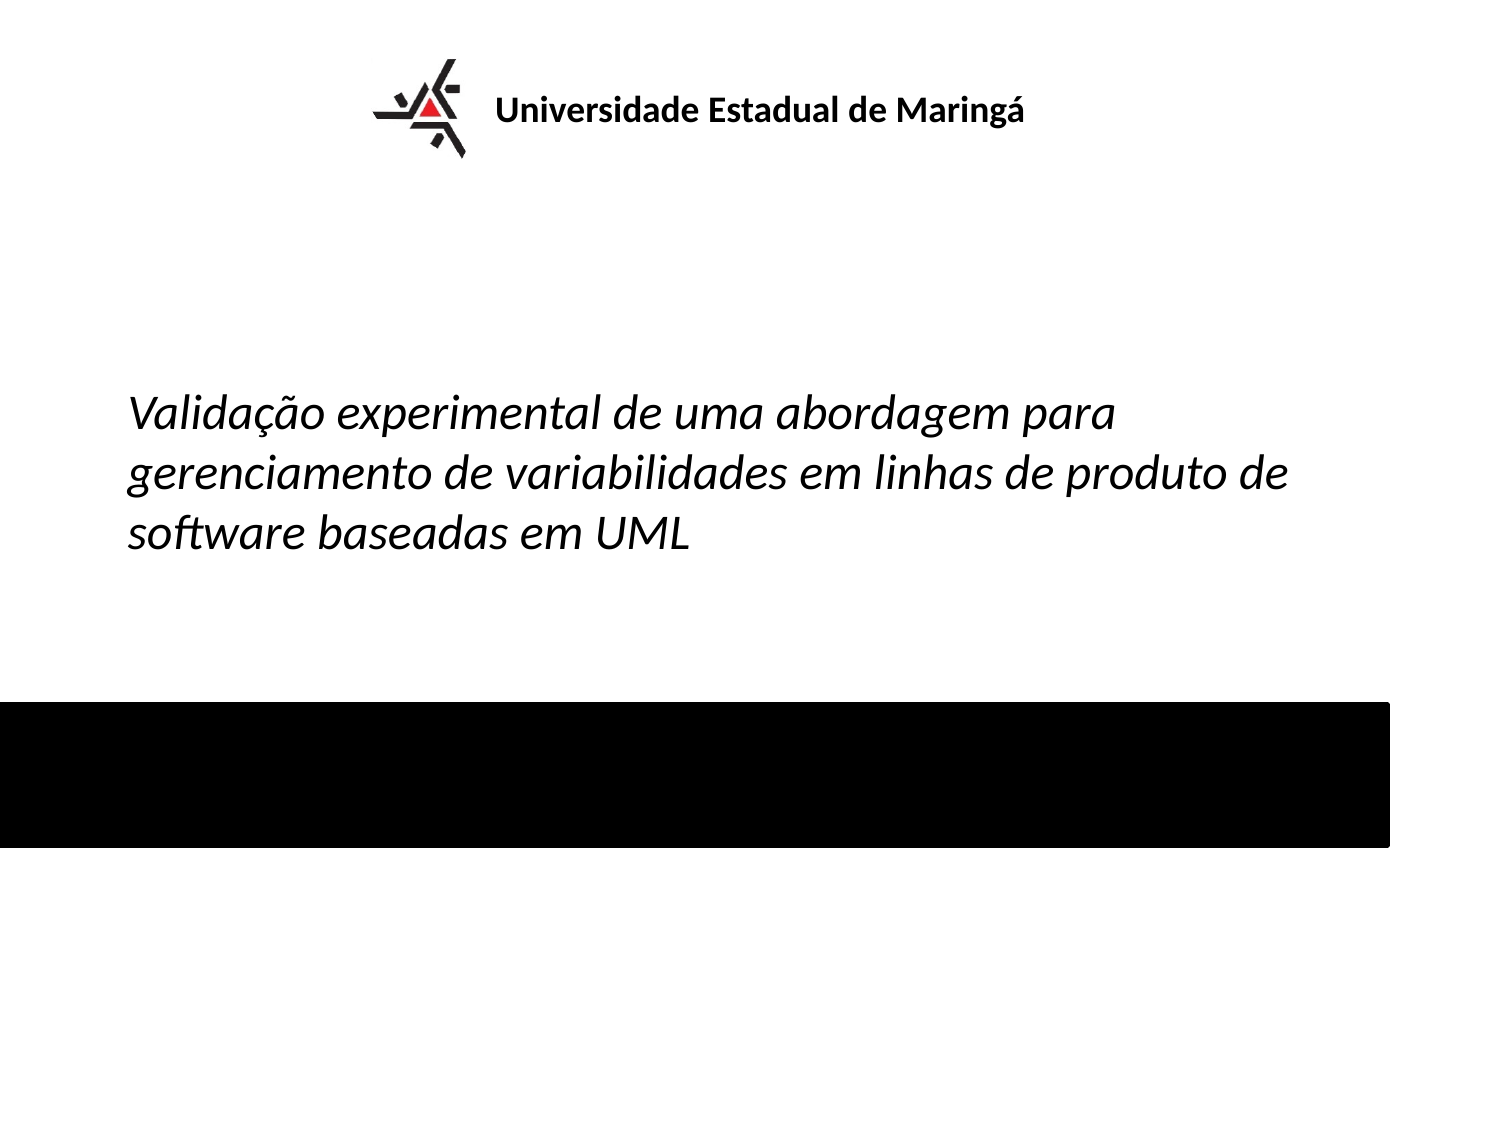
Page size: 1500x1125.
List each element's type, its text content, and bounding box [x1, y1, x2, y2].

text_box [0, 702, 1390, 848]
picture [371, 57, 466, 160]
text_box Universidade Estadual de Maringá [480, 78, 1041, 138]
title Validação experimental de uma abordagem para gerenciamento de variabilidades em linhas de produto de software baseadas em UML [112, 349, 1388, 591]
